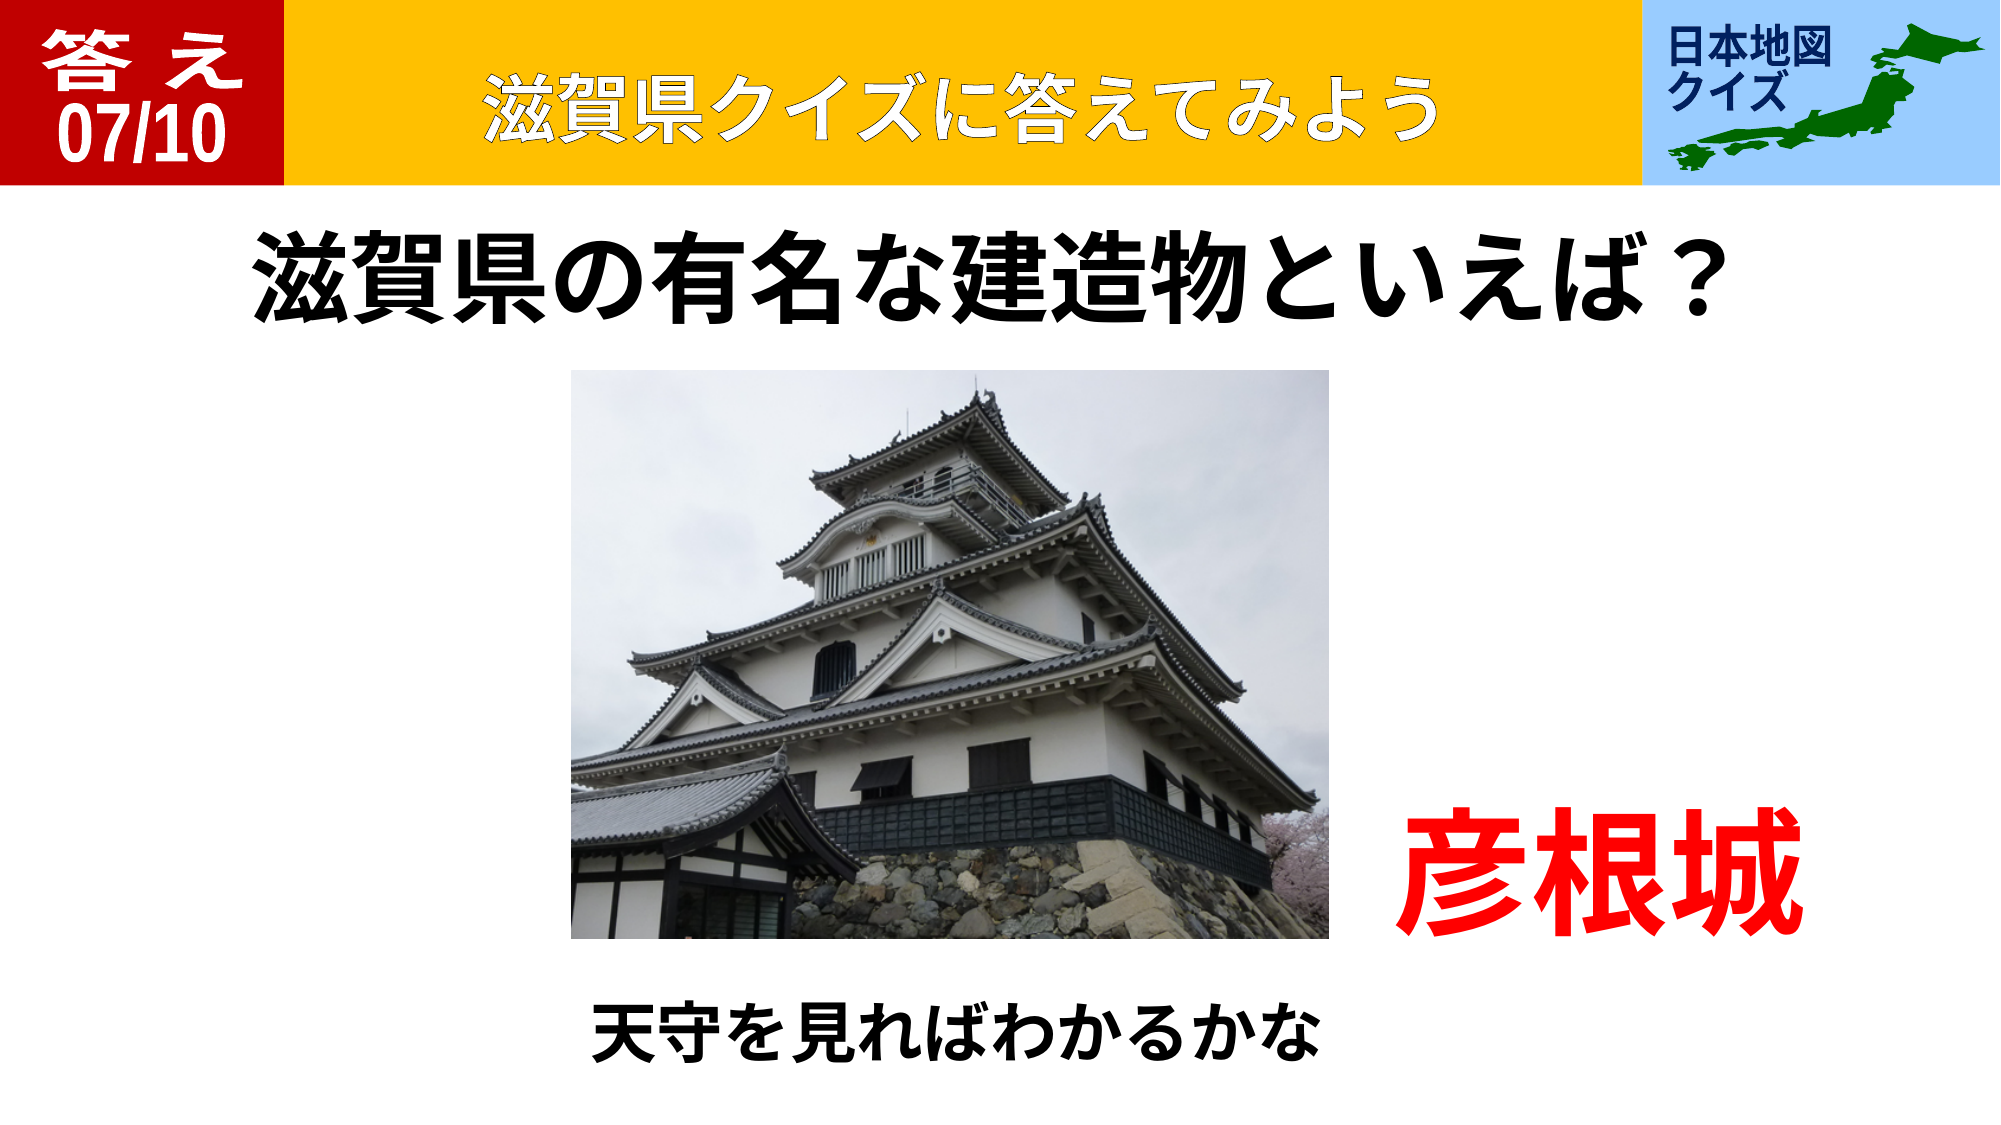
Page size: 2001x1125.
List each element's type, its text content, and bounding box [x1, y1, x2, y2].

picture [571, 370, 1330, 939]
text_box 滋賀県の有名な建造物といえば？ [235, 208, 1765, 343]
text_box 彦根城 [1378, 779, 1821, 960]
text_box 天守を見ればわかるかな [575, 983, 1340, 1078]
